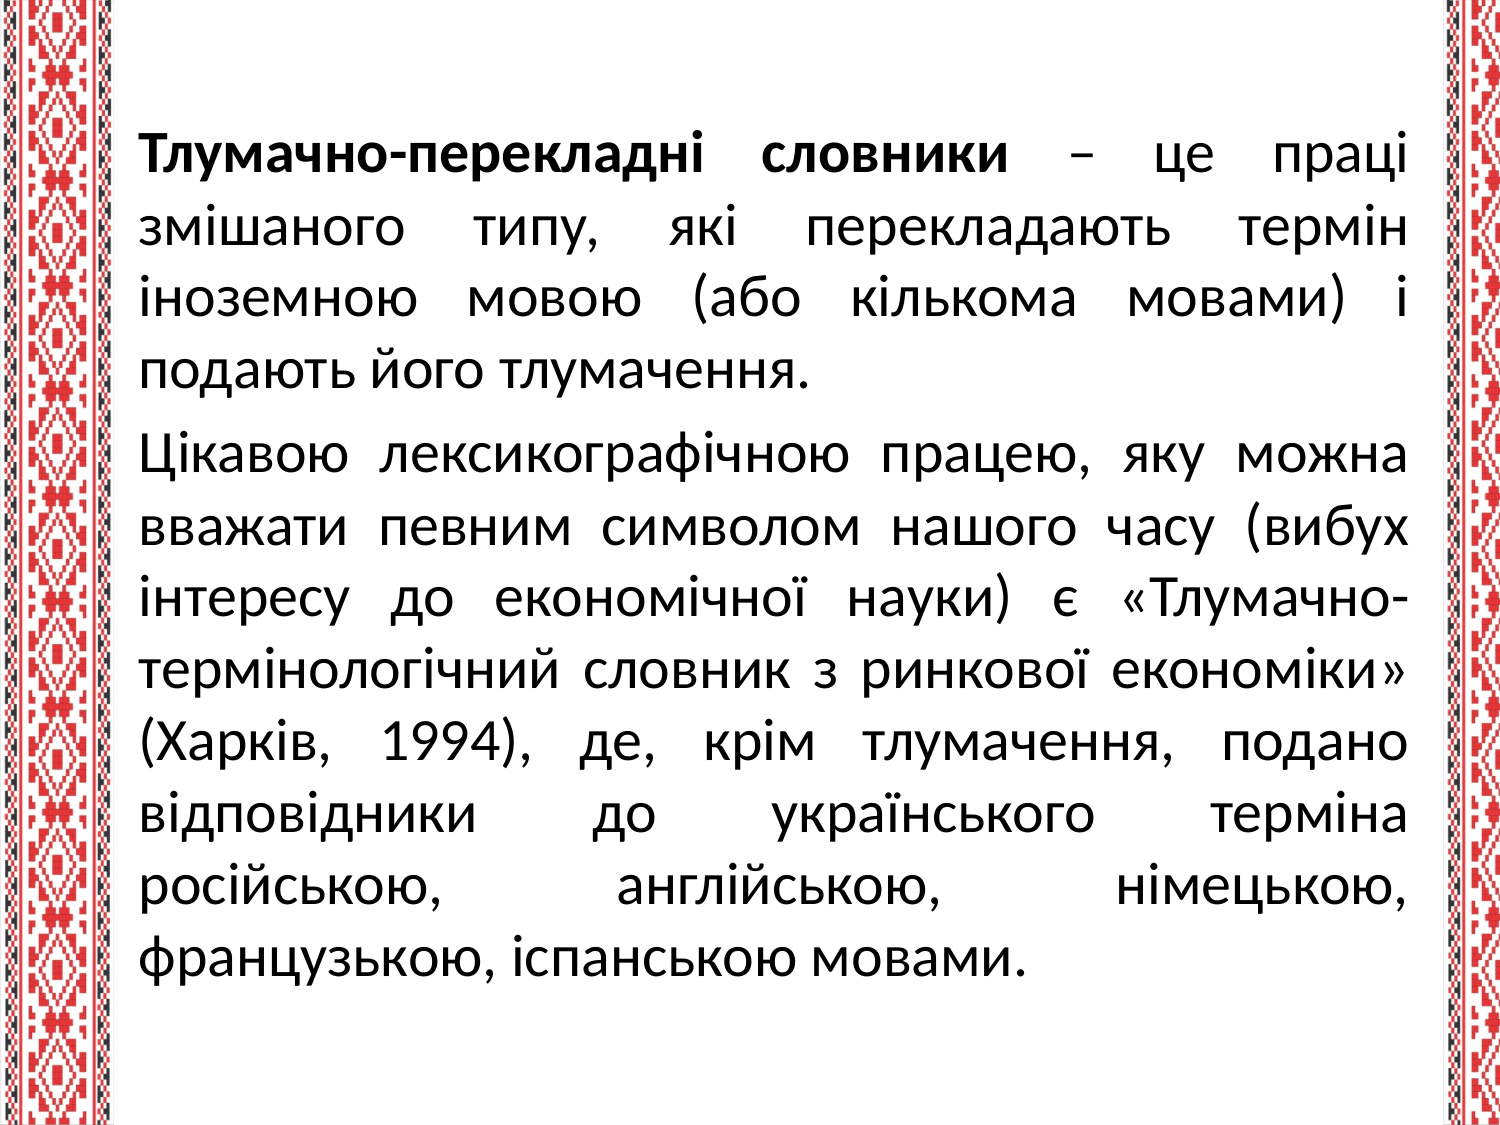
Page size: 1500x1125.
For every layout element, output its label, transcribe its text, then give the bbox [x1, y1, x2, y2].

picture [0, 1, 620, 1124]
list Тлумачно-перекладні словники – це праці змішаного типу, які перекладають термін іноземною мовою (або кількома мовами) і подають його тлумачення. Цікавою лексикографічною працею, яку можна вважати певним символом нашого часу (вибух інтересу до економічної науки) є «Тлумачно-термінологічний словник з ринкової економіки» (Харків, 1994), де, крім тлумачення, подано відповідники до українського терміна російською, англійською, німецькою, французькою, іспанською мовами. [114, 105, 1425, 1005]
picture [937, 1, 1500, 1124]
